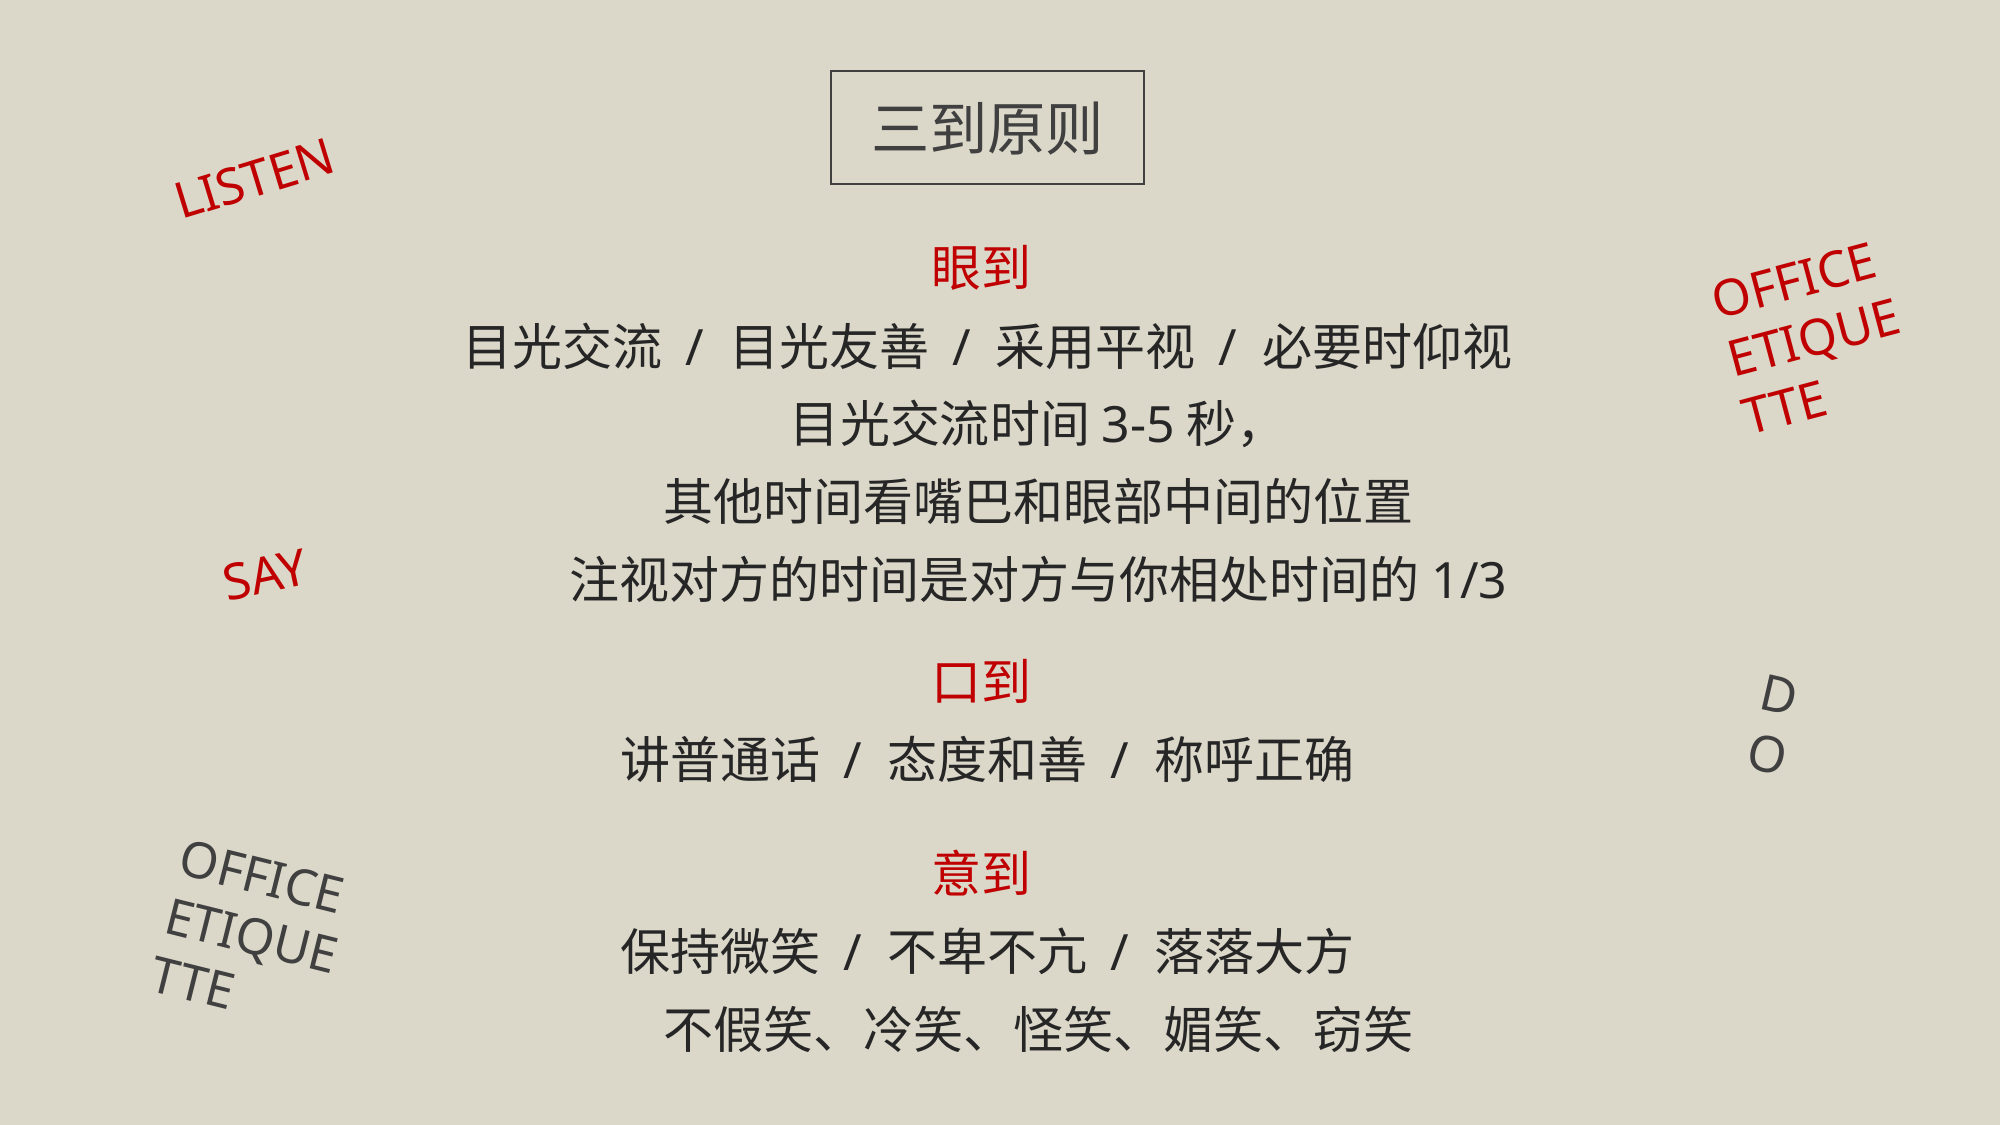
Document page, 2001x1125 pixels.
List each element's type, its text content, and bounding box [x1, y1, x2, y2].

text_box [387, 70, 1588, 1074]
text_box SAY [200, 508, 387, 622]
text_box LISTEN [150, 105, 381, 241]
text_box OFFICE ETIQUETTE [1688, 211, 1950, 457]
text_box DO [1725, 649, 1859, 805]
text_box OFFICE ETIQUETTE [128, 814, 387, 1057]
